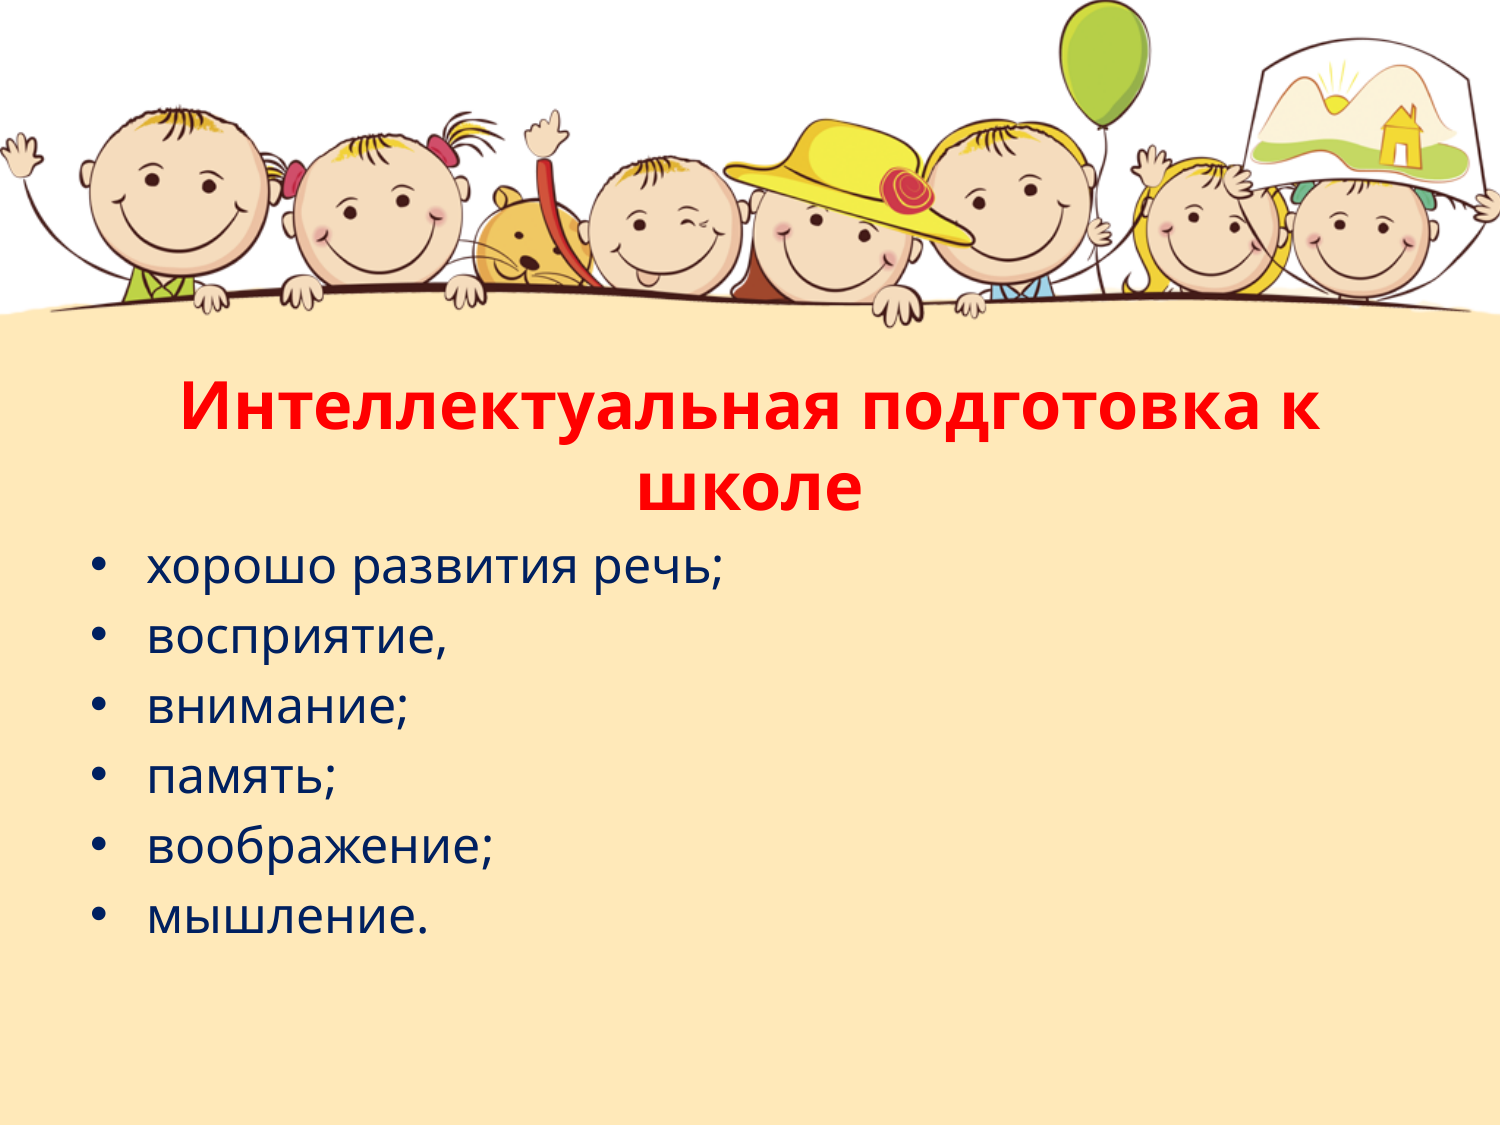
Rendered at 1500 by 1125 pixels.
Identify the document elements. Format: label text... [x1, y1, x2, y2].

picture [0, 0, 1500, 1125]
list Интеллектуальная подготовка к школе хорошо развития речь; восприятие, внимание; память; воображение; мышление. [74, 262, 1426, 1006]
